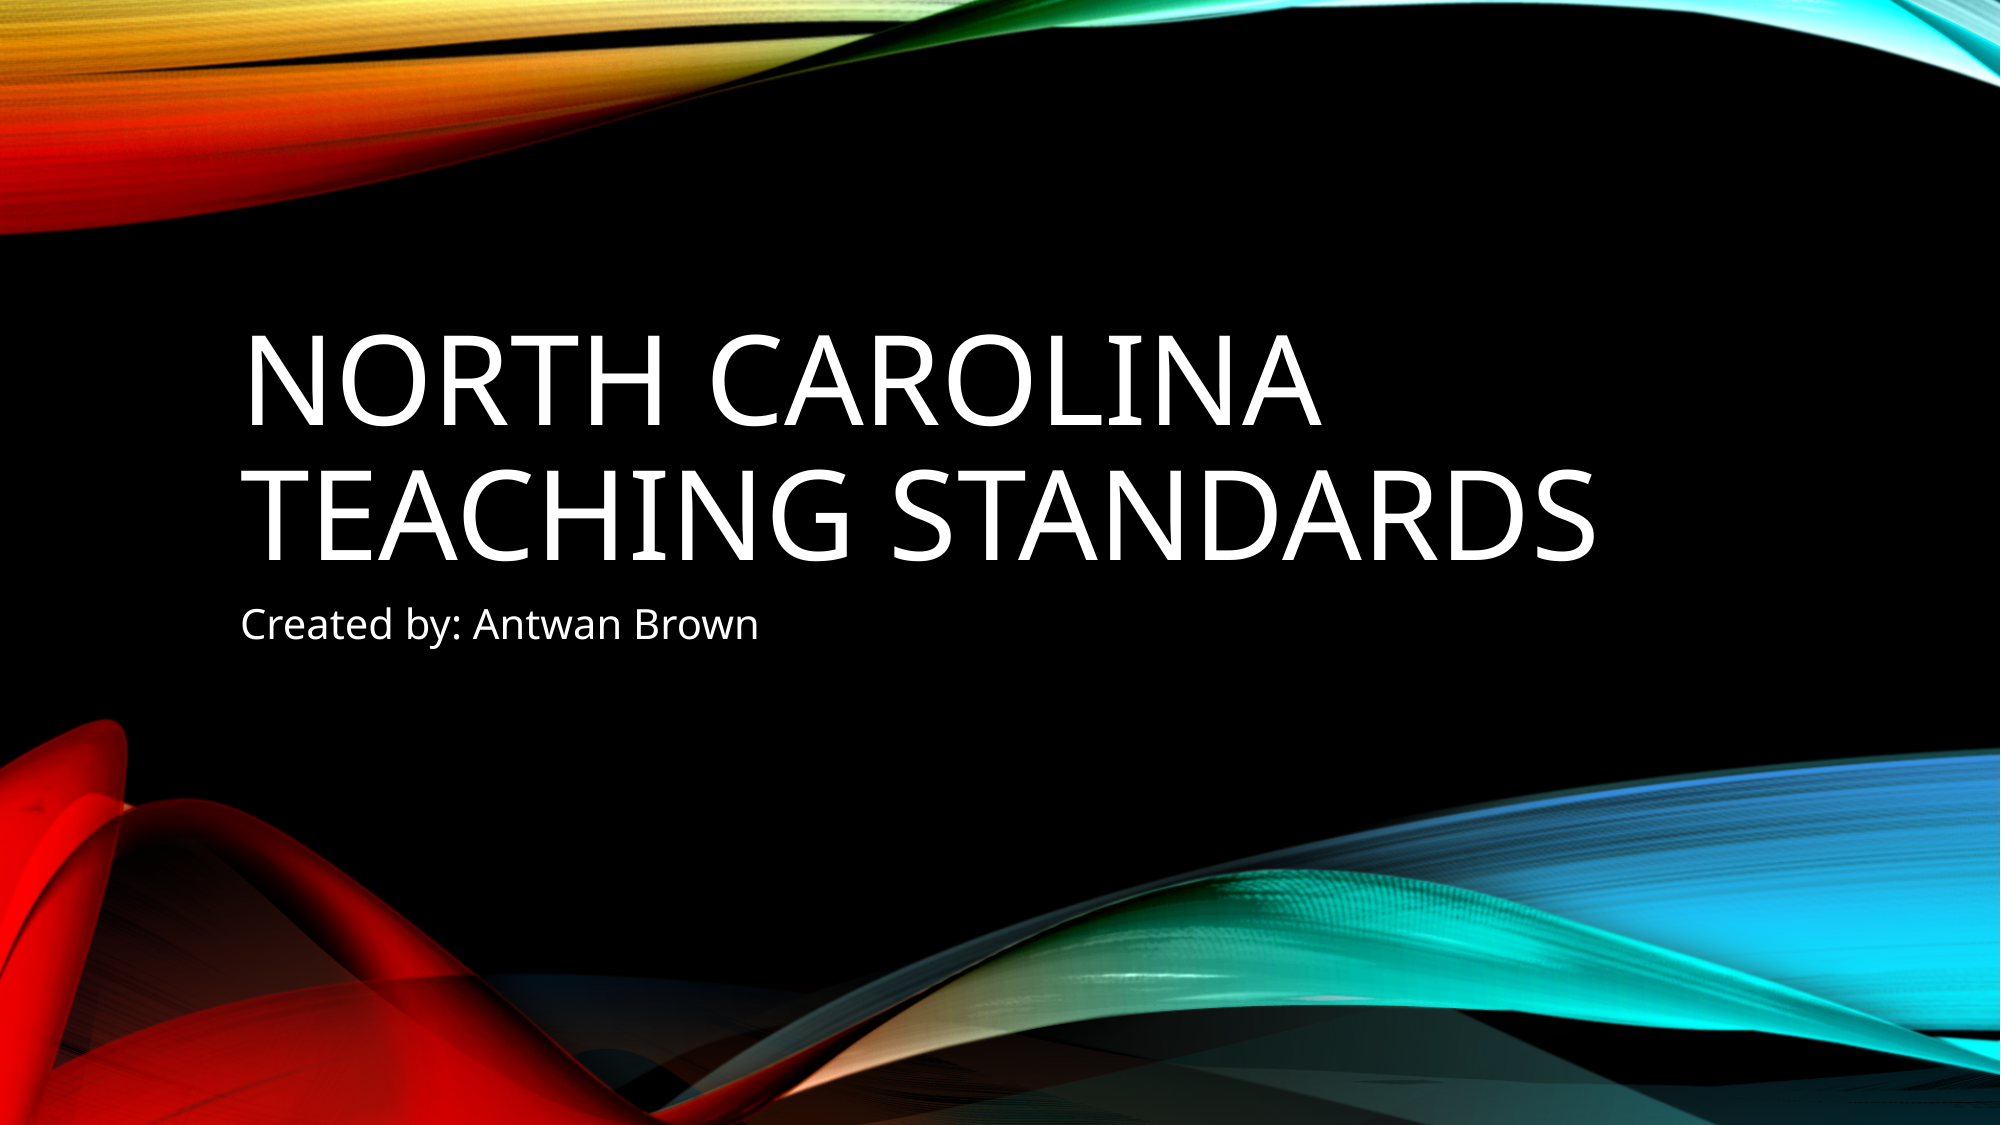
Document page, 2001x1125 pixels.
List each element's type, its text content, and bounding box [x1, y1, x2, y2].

subtitle Created by: Antwan Brown [225, 595, 1775, 709]
picture [0, 0, 2000, 237]
title North Carolina Teaching Standards [225, 295, 1775, 595]
picture [0, 717, 2000, 1125]
